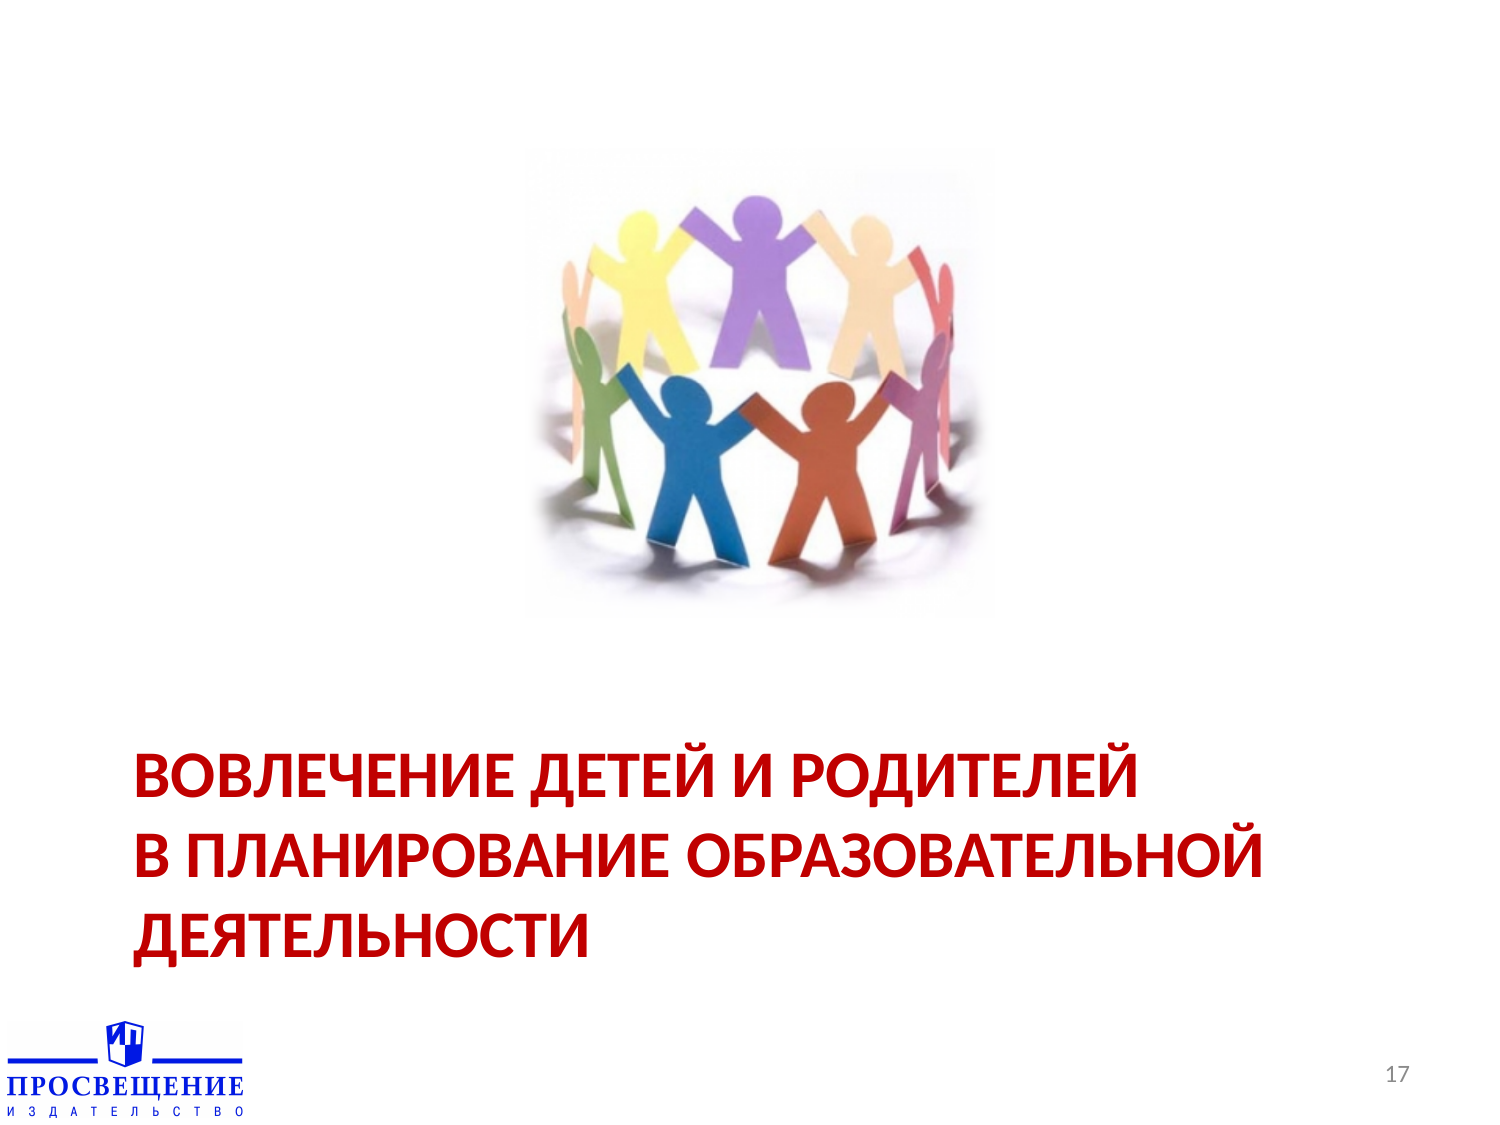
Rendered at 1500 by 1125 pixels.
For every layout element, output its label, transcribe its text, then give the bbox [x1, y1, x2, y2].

picture [525, 148, 995, 618]
title Вовлечение детей и родителей в планирование образовательной деятельности [118, 722, 1394, 947]
slide_number 17 [1074, 1042, 1425, 1103]
picture [7, 1021, 243, 1118]
